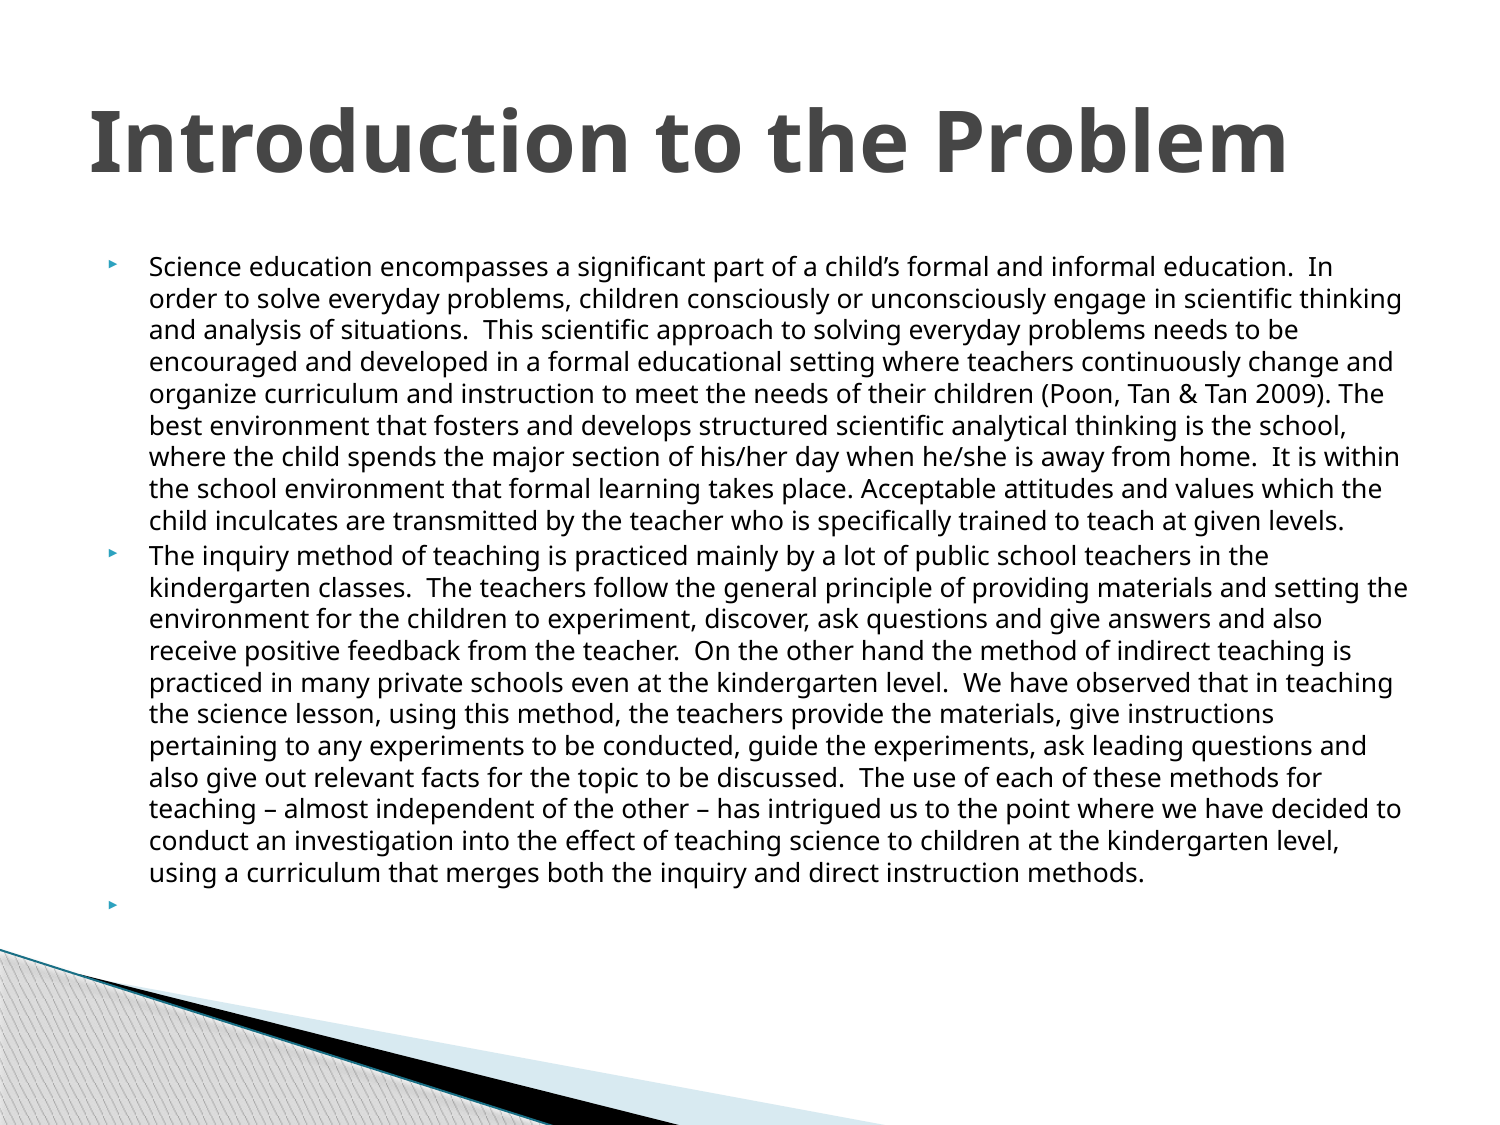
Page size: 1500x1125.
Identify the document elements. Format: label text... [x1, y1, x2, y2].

title Introduction to the Problem [75, 45, 1425, 233]
list Science education encompasses a significant part of a child’s formal and informal education. In order to solve everyday problems, children consciously or unconsciously engage in scientific thinking and analysis of situations. This scientific approach to solving everyday problems needs to be encouraged and developed in a formal educational setting where teachers continuously change and organize curriculum and instruction to meet the needs of their children (Poon, Tan & Tan 2009). The best environment that fosters and develops structured scientific analytical thinking is the school, where the child spends the major section of his/her day when he/she is away from home. It is within the school environment that formal learning takes place. Acceptable attitudes and values which the child inculcates are transmitted by the teacher who is specifically trained to teach at given levels. The inquiry method of teaching is practiced mainly by a lot of public school teachers in the kindergarten classes. The teachers follow the general principle of providing materials and setting the environment for the children to experiment, discover, ask questions and give answers and also receive positive feedback from the teacher. On the other hand the method of indirect teaching is practiced in many private schools even at the kindergarten level. We have observed that in teaching the science lesson, using this method, the teachers provide the materials, give instructions pertaining to any experiments to be conducted, guide the experiments, ask leading questions and also give out relevant facts for the topic to be discussed. The use of each of these methods for teaching – almost independent of the other – has intrigued us to the point where we have decided to conduct an investigation into the effect of teaching science to children at the kindergarten level, using a curriculum that merges both the inquiry and direct instruction methods. [75, 243, 1425, 986]
